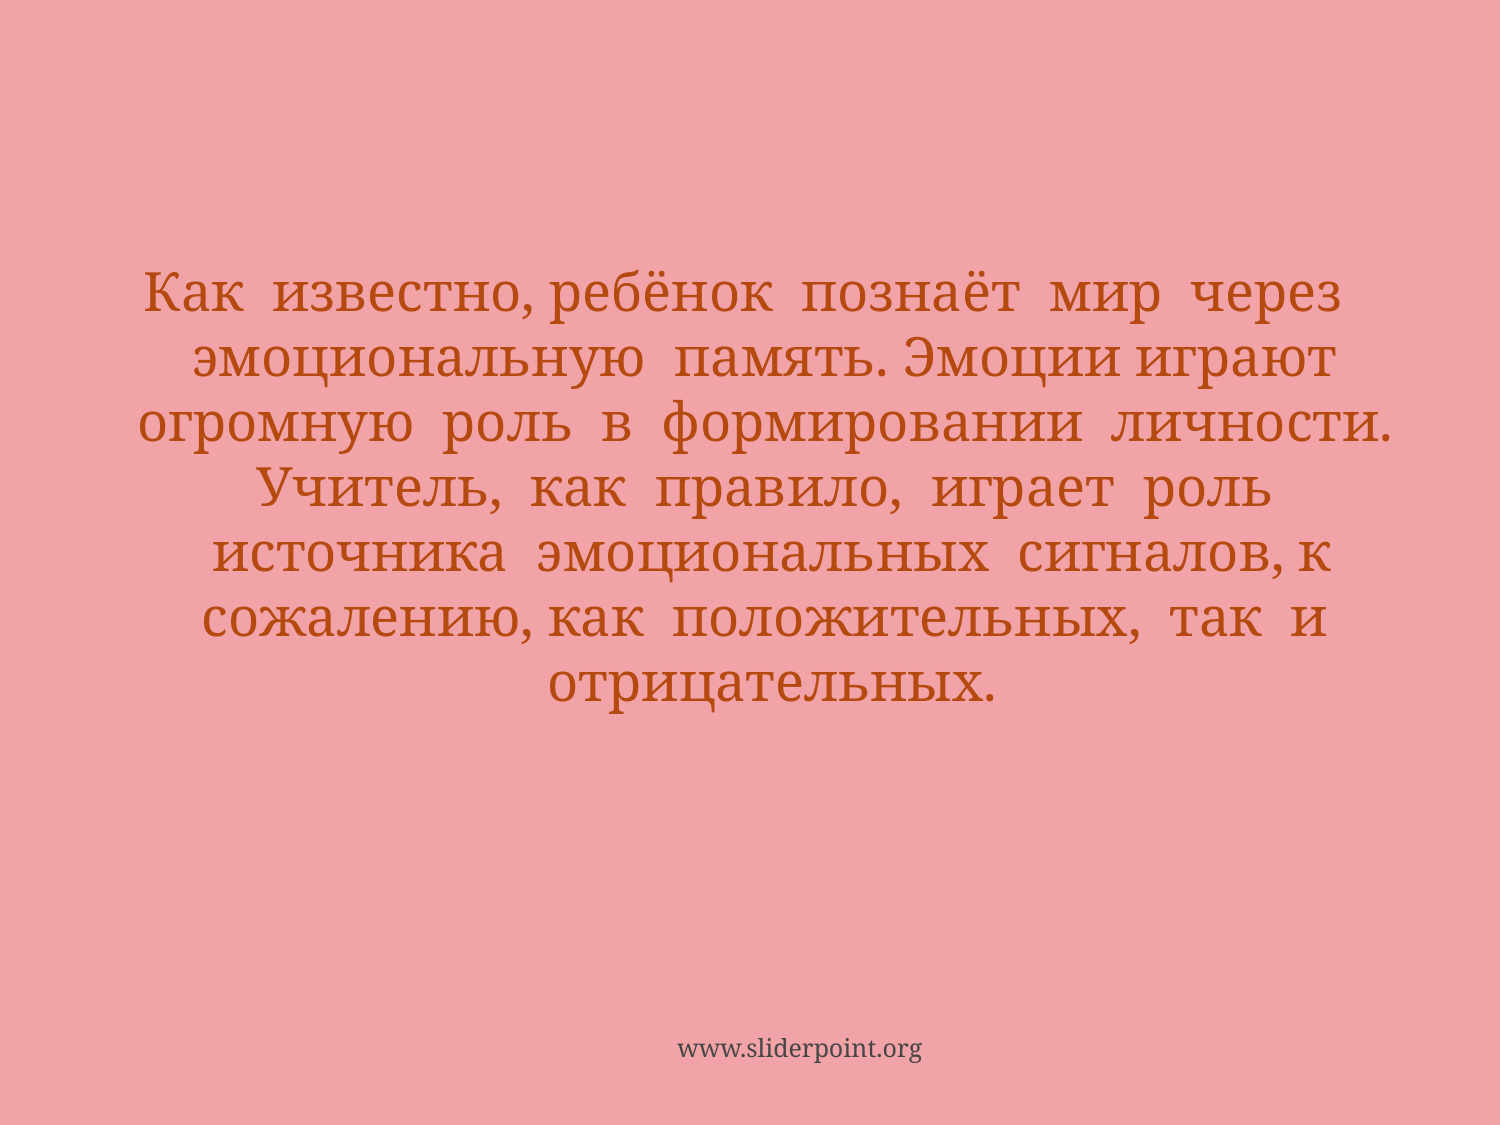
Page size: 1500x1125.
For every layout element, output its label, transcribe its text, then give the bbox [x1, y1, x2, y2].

list Как известно, ребёнок познаёт мир через эмоциональную память. Эмоции играют огромную роль в формировании личности. Учитель, как правило, играет роль источника эмоциональных сигналов, к сожалению, как положительных, так и отрицательных. [75, 249, 1425, 1000]
footer www.sliderpoint.org [350, 1017, 938, 1081]
